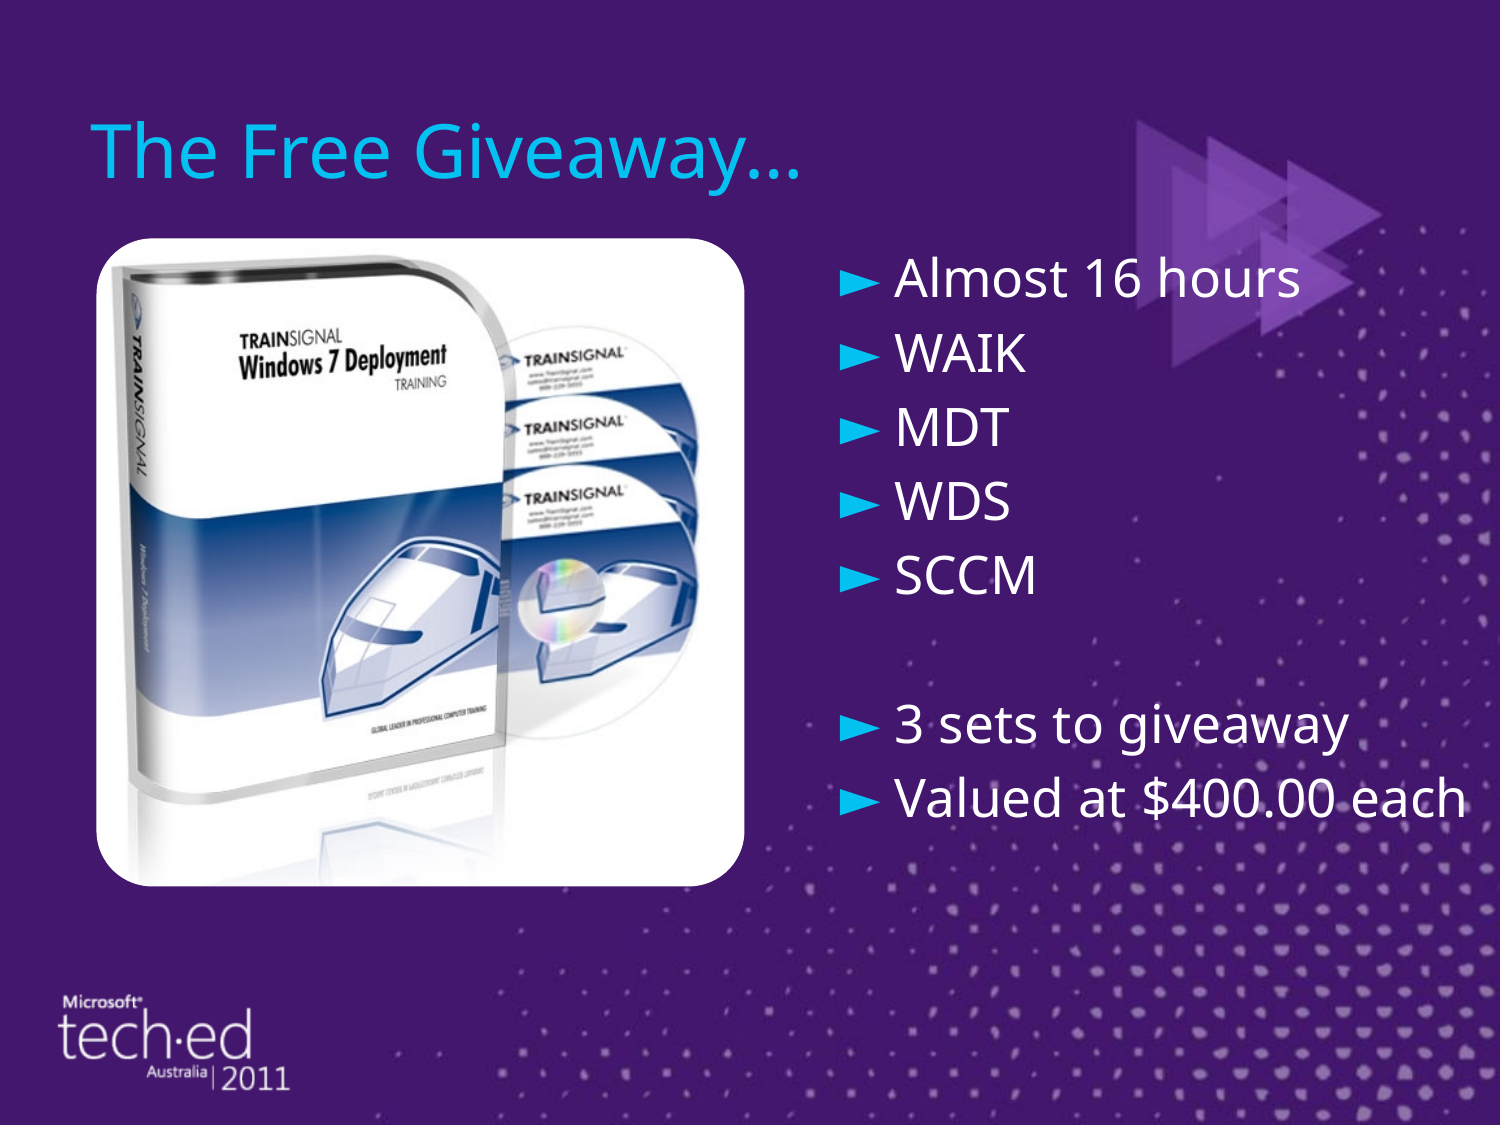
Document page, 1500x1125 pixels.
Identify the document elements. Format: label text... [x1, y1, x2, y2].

picture [0, 0, 1500, 1125]
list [96, 238, 745, 887]
list Almost 16 hours WAIK MDT WDS SCCM 3 sets to giveaway Valued at $400.00 each [824, 237, 1500, 846]
title The Free Giveaway… [75, 54, 1425, 243]
